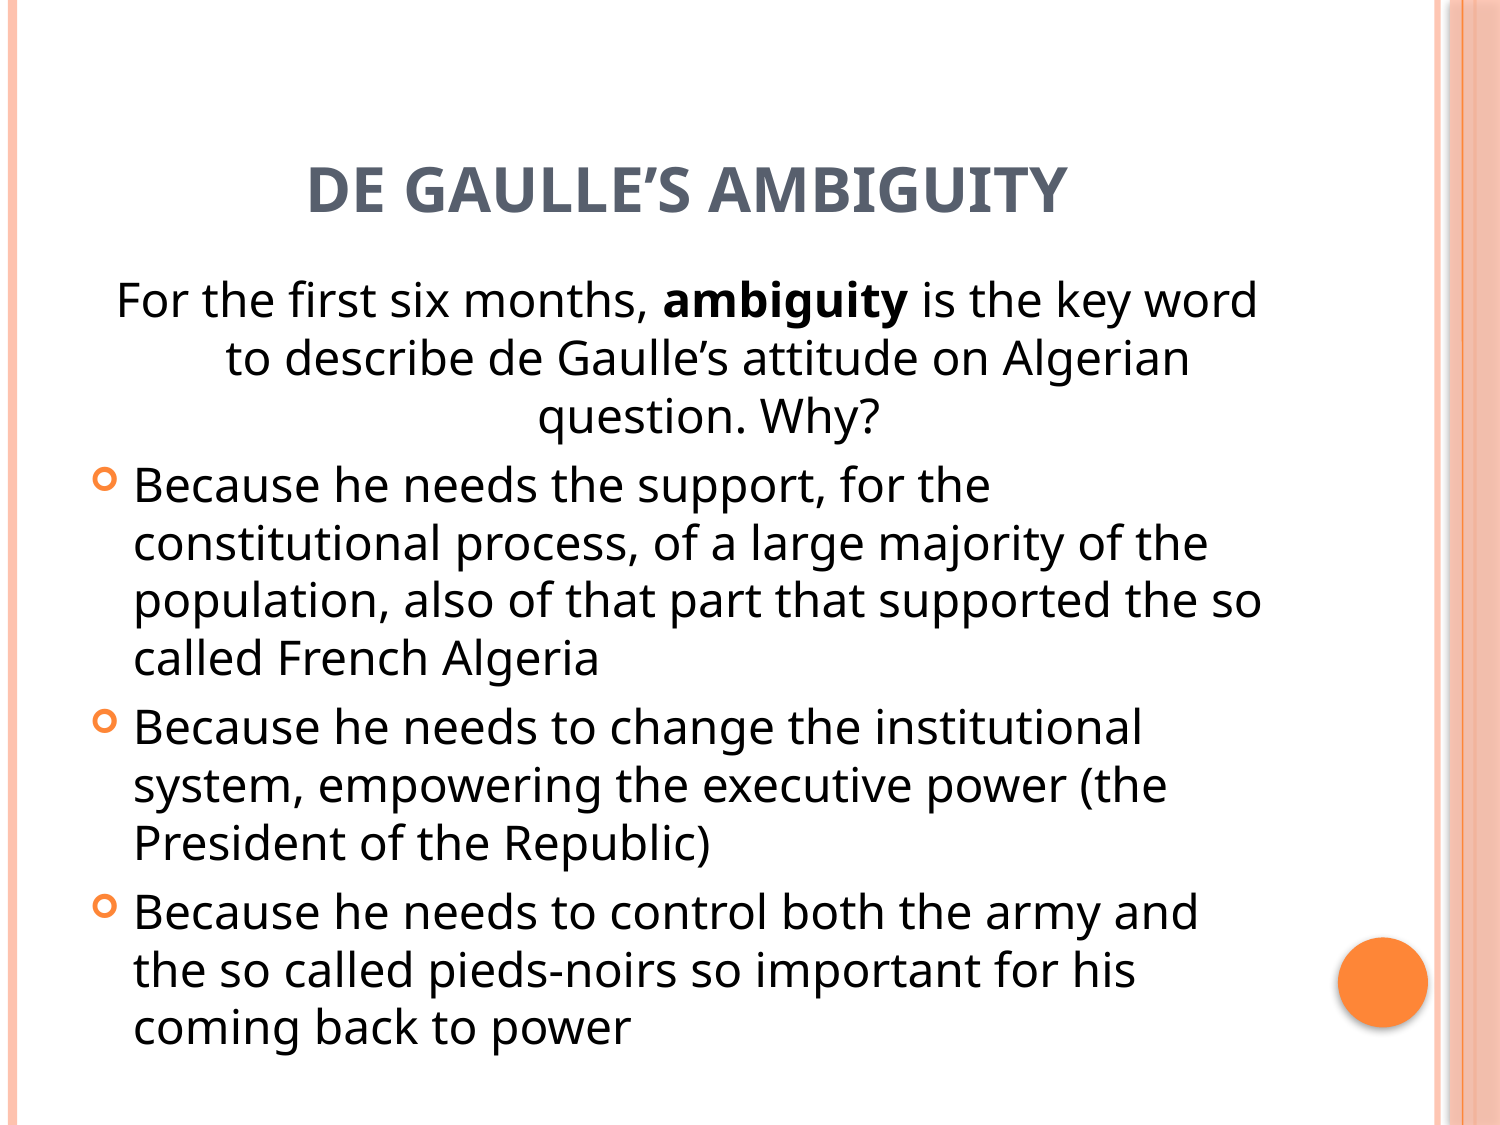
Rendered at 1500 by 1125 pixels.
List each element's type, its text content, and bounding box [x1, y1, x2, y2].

title DE GAULLE’S AMBIGUITY [75, 45, 1300, 233]
list For the first six months, ambiguity is the key word to describe de Gaulle’s attitude on Algerian question. Why? Because he needs the support, for the constitutional process, of a large majority of the population, also of that part that supported the so called French Algeria Because he needs to change the institutional system, empowering the executive power (the President of the Republic) Because he needs to control both the army and the so called pieds-noirs so important for his coming back to power [75, 262, 1300, 1062]
